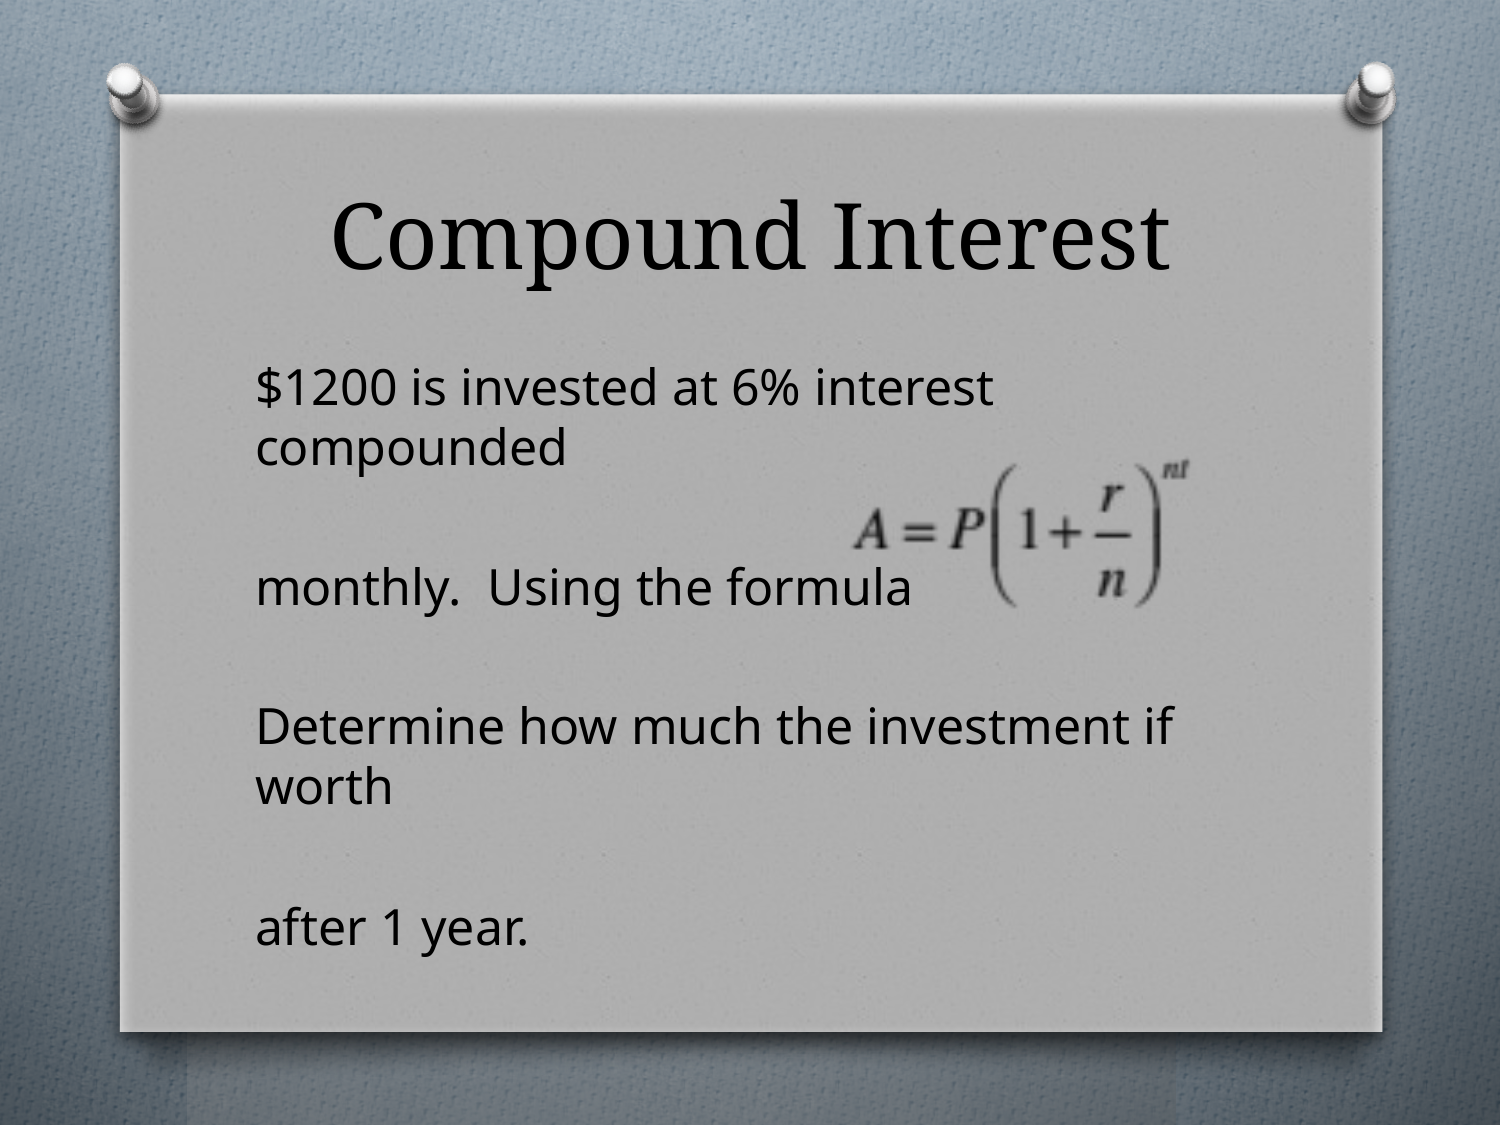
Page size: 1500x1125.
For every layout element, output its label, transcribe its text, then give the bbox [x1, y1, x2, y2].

list $1200 is invested at 6% interest compounded monthly. Using the formula Determine how much the investment if worth after 1 year. [240, 347, 1257, 939]
picture [75, 29, 198, 153]
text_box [844, 443, 1194, 614]
title Compound Interest [179, 134, 1323, 332]
picture [1317, 35, 1439, 156]
